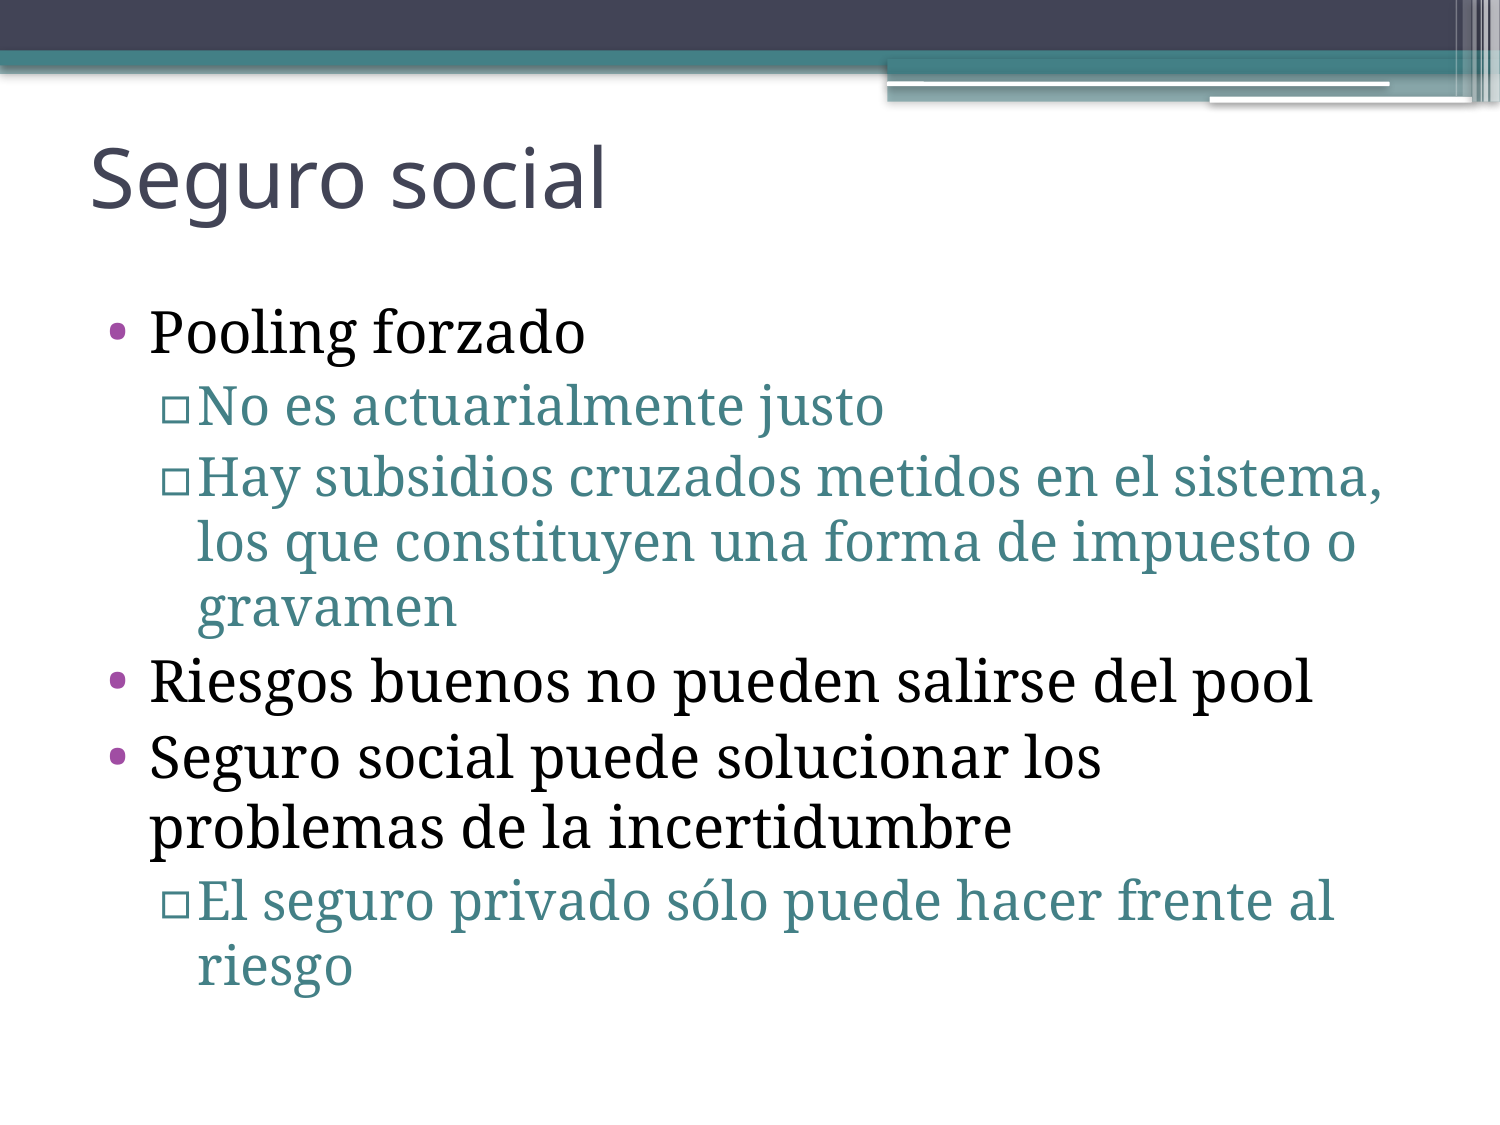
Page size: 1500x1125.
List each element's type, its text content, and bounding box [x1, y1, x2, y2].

title Seguro social [75, 87, 1425, 263]
list Pooling forzado No es actuarialmente justo Hay subsidios cruzados metidos en el sistema, los que constituyen una forma de impuesto o gravamen Riesgos buenos no pueden salirse del pool Seguro social puede solucionar los problemas de la incertidumbre El seguro privado sólo puede hacer frente al riesgo [75, 287, 1425, 1004]
